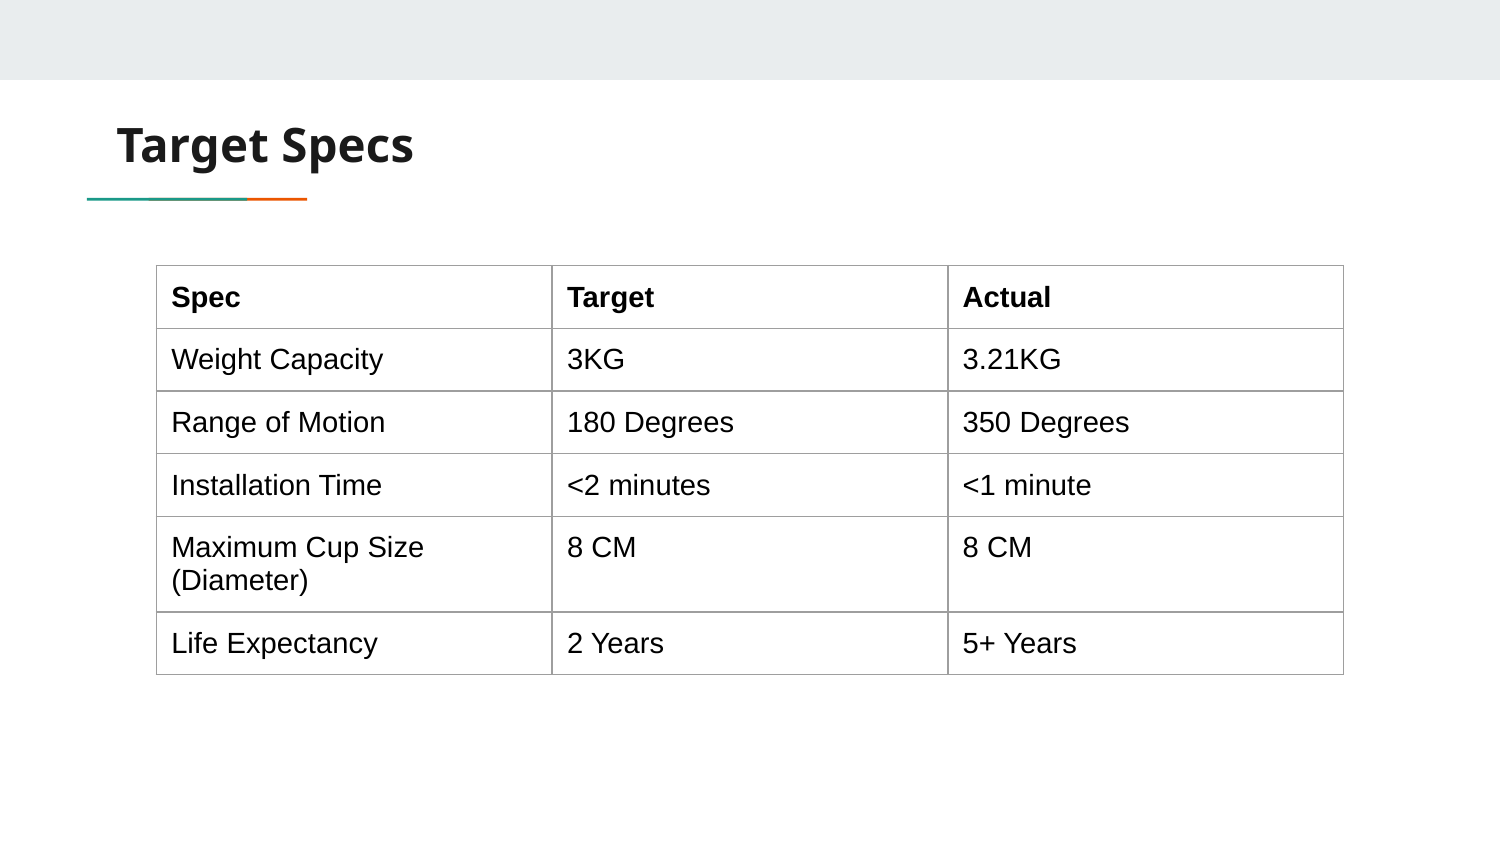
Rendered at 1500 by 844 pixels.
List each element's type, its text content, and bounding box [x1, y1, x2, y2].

table_cell 3.21KG [949, 329, 1343, 390]
table_cell 350 Degrees [949, 392, 1343, 453]
table_header Target [553, 266, 947, 328]
table_header Spec [157, 266, 551, 328]
table_cell 2 Years [553, 613, 947, 674]
title Target Specs [101, 99, 1363, 188]
table_cell Maximum Cup Size (Diameter) [157, 517, 551, 611]
table_cell Installation Time [157, 454, 551, 516]
table_cell 3KG [553, 329, 947, 390]
table_cell <2 minutes [553, 454, 947, 516]
table_header Actual [949, 266, 1343, 328]
table_cell Life Expectancy [157, 613, 551, 674]
table_cell 5+ Years [949, 613, 1343, 674]
table_cell Weight Capacity [157, 329, 551, 390]
table_cell 180 Degrees [553, 392, 947, 453]
table_cell <1 minute [949, 454, 1343, 516]
table_cell 8 CM [949, 517, 1343, 611]
table_cell Range of Motion [157, 392, 551, 453]
table_cell 8 CM [553, 517, 947, 611]
